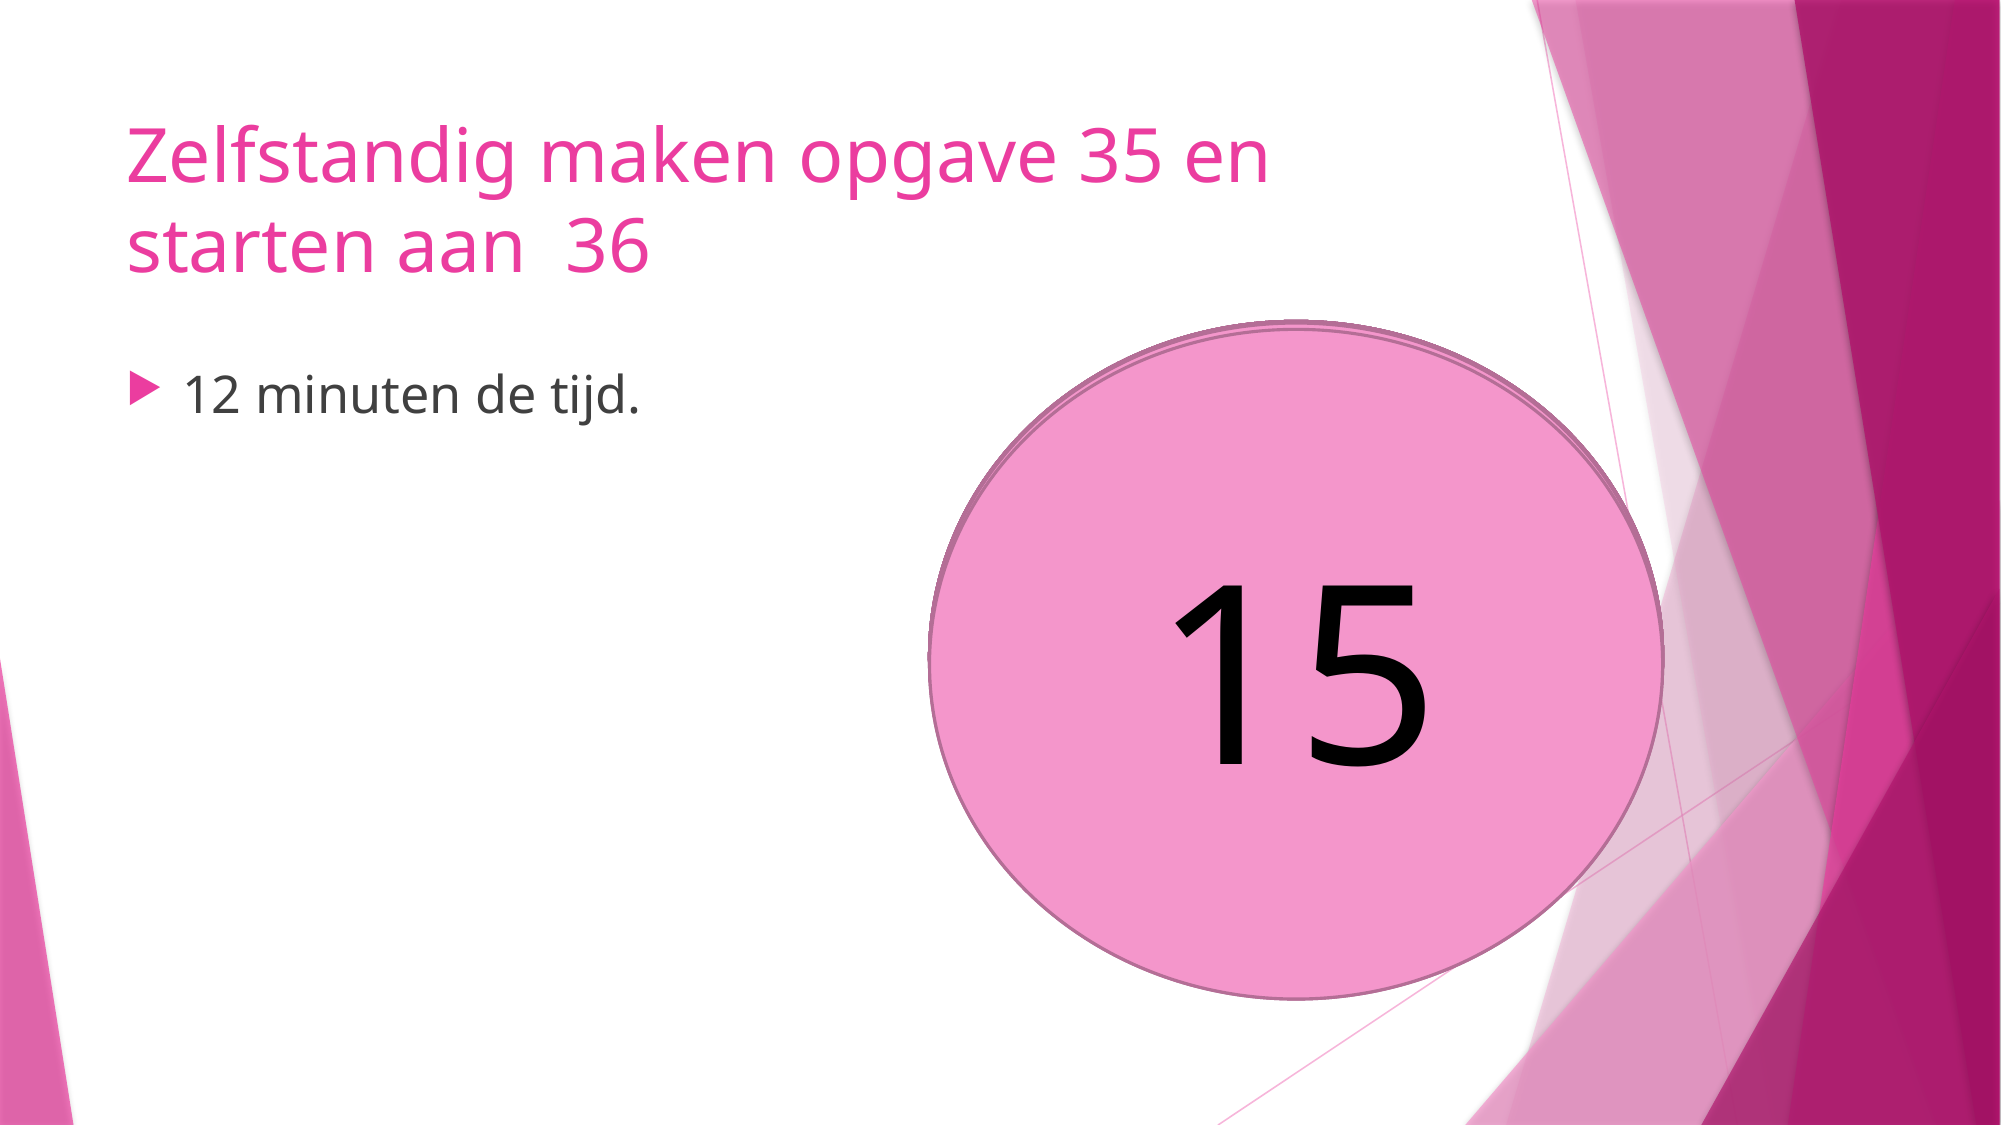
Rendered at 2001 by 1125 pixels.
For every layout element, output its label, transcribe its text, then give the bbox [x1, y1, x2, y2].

text_box 14 [930, 321, 1662, 621]
text_box 15 [927, 327, 1665, 1001]
title Zelfstandig maken opgave 35 en starten aan 36 [111, 99, 1522, 317]
list 12 minuten de tijd. [111, 354, 831, 962]
